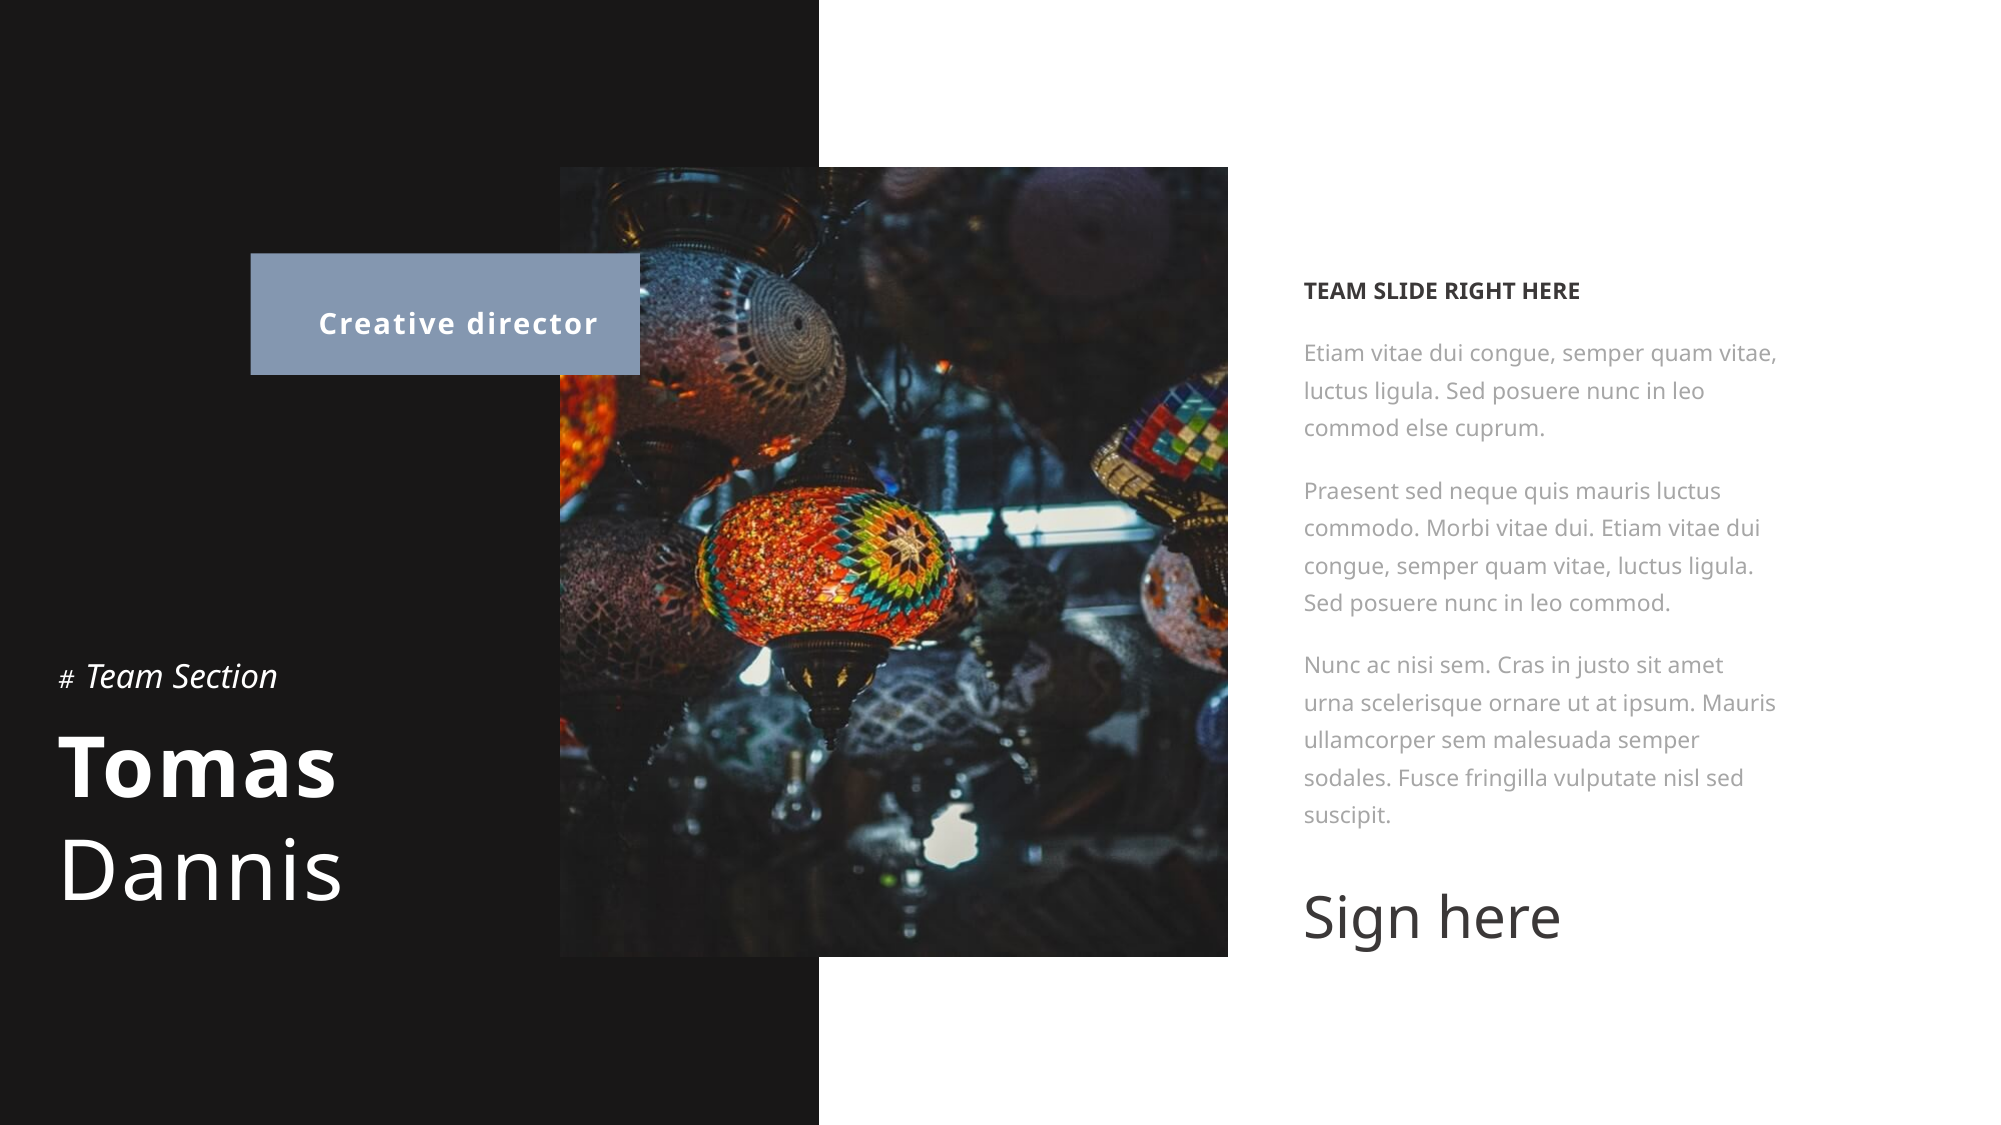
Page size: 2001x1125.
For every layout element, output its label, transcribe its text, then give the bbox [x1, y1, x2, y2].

text_box Tomas Dannis [43, 718, 560, 930]
text_box [250, 252, 560, 298]
text_box # Team Section [43, 655, 560, 718]
picture [560, 167, 1228, 958]
text_box Creative director [0, 298, 560, 376]
text_box TEAM SLIDE RIGHT HERE Etiam vitae dui congue, semper quam vitae, luctus ligula. Sed posuere nunc in leo commod else cuprum. Praesent sed neque quis mauris luctus commodo. Morbi vitae dui. Etiam vitae dui congue, semper quam vitae, luctus ligula. Sed posuere nunc in leo commod. Nunc ac nisi sem. Cras in justo sit amet urna scelerisque ornare ut at ipsum. Mauris ullamcorper sem malesuada semper sodales. Fusce fringilla vulputate nisl sed suscipit. Sign here [1288, 260, 1794, 1051]
